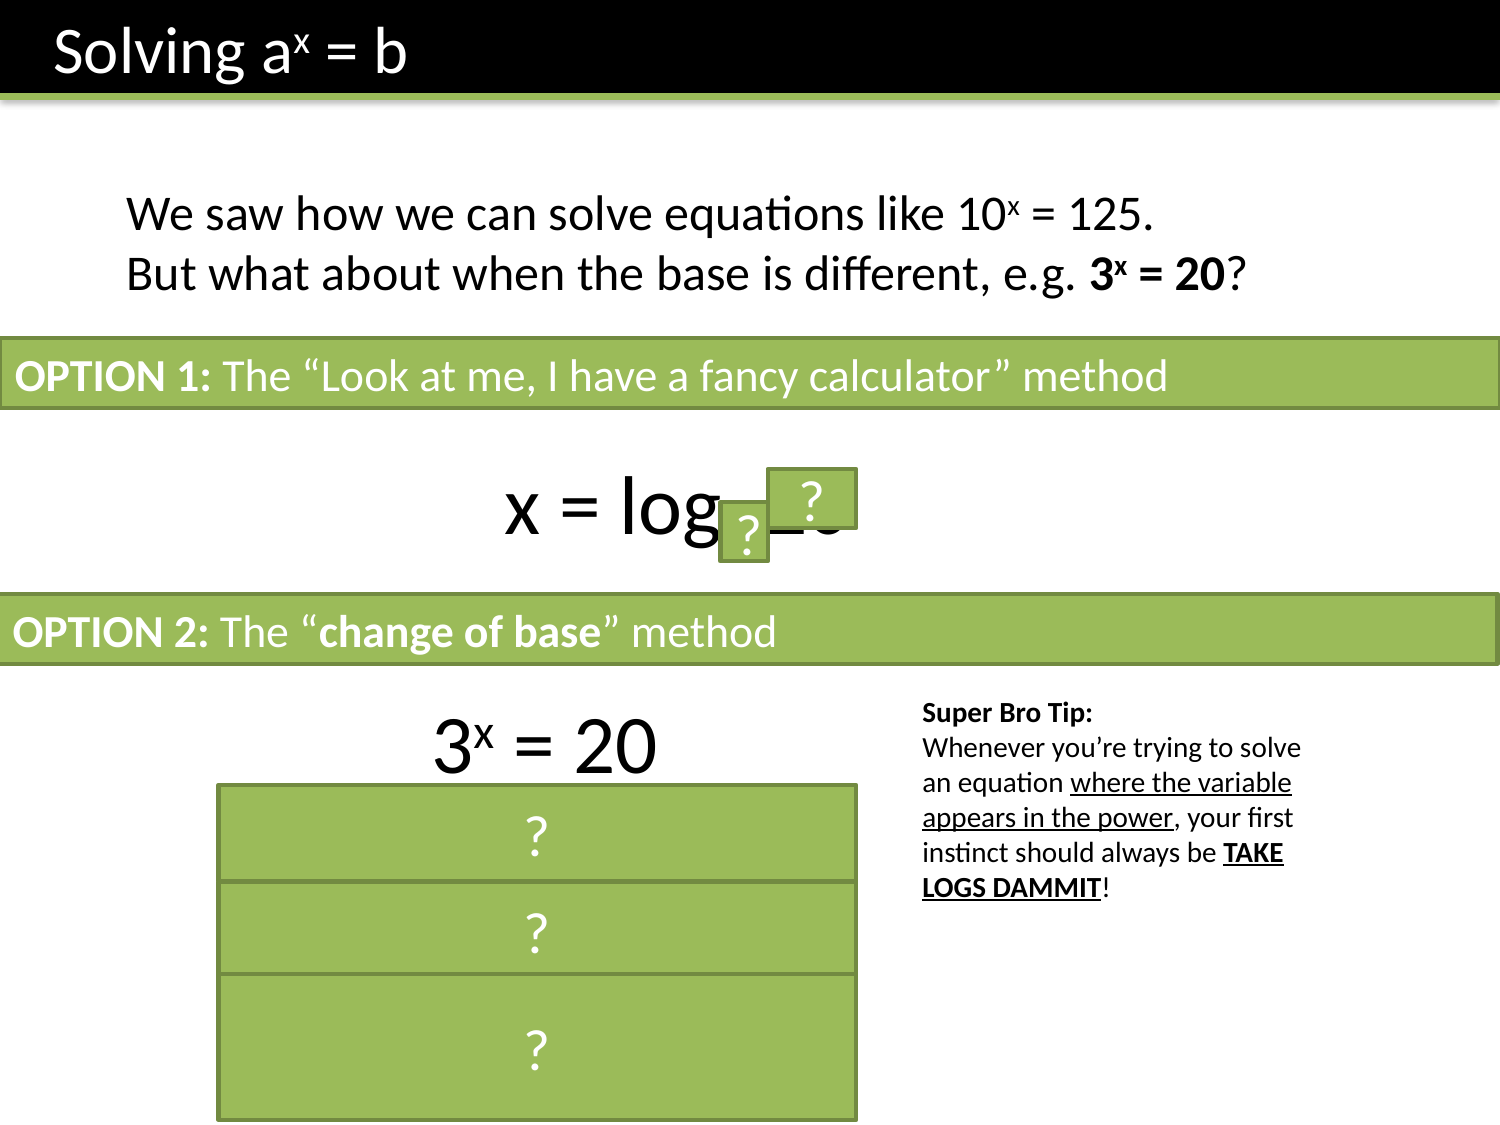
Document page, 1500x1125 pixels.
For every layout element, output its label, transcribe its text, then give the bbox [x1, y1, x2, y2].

text_box ? [216, 880, 858, 972]
text_box ? [766, 467, 858, 530]
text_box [0, 0, 1500, 99]
text_box Super Bro Tip: Whenever you’re trying to solve an equation where the variable appears in the power, your first instinct should always be TAKE LOGS DAMMIT! [907, 685, 1322, 911]
text_box We saw how we can solve equations like 10x = 125. But what about when the base is different, e.g. 3x = 20? [112, 172, 1329, 308]
text_box ? [718, 500, 770, 563]
text_box OPTION 2: The “change of base” method [0, 592, 1500, 666]
text_box x log10 3 = log10 20 [168, 868, 895, 998]
text_box 3x = 20 [237, 683, 852, 775]
text_box log10 3x = log10 20 [181, 775, 907, 904]
text_box ? [216, 783, 858, 868]
text_box x = log3 20 [370, 444, 985, 573]
text_box ? [216, 972, 858, 1122]
text_box OPTION 1: The “Look at me, I have a fancy calculator” method [0, 344, 1500, 410]
